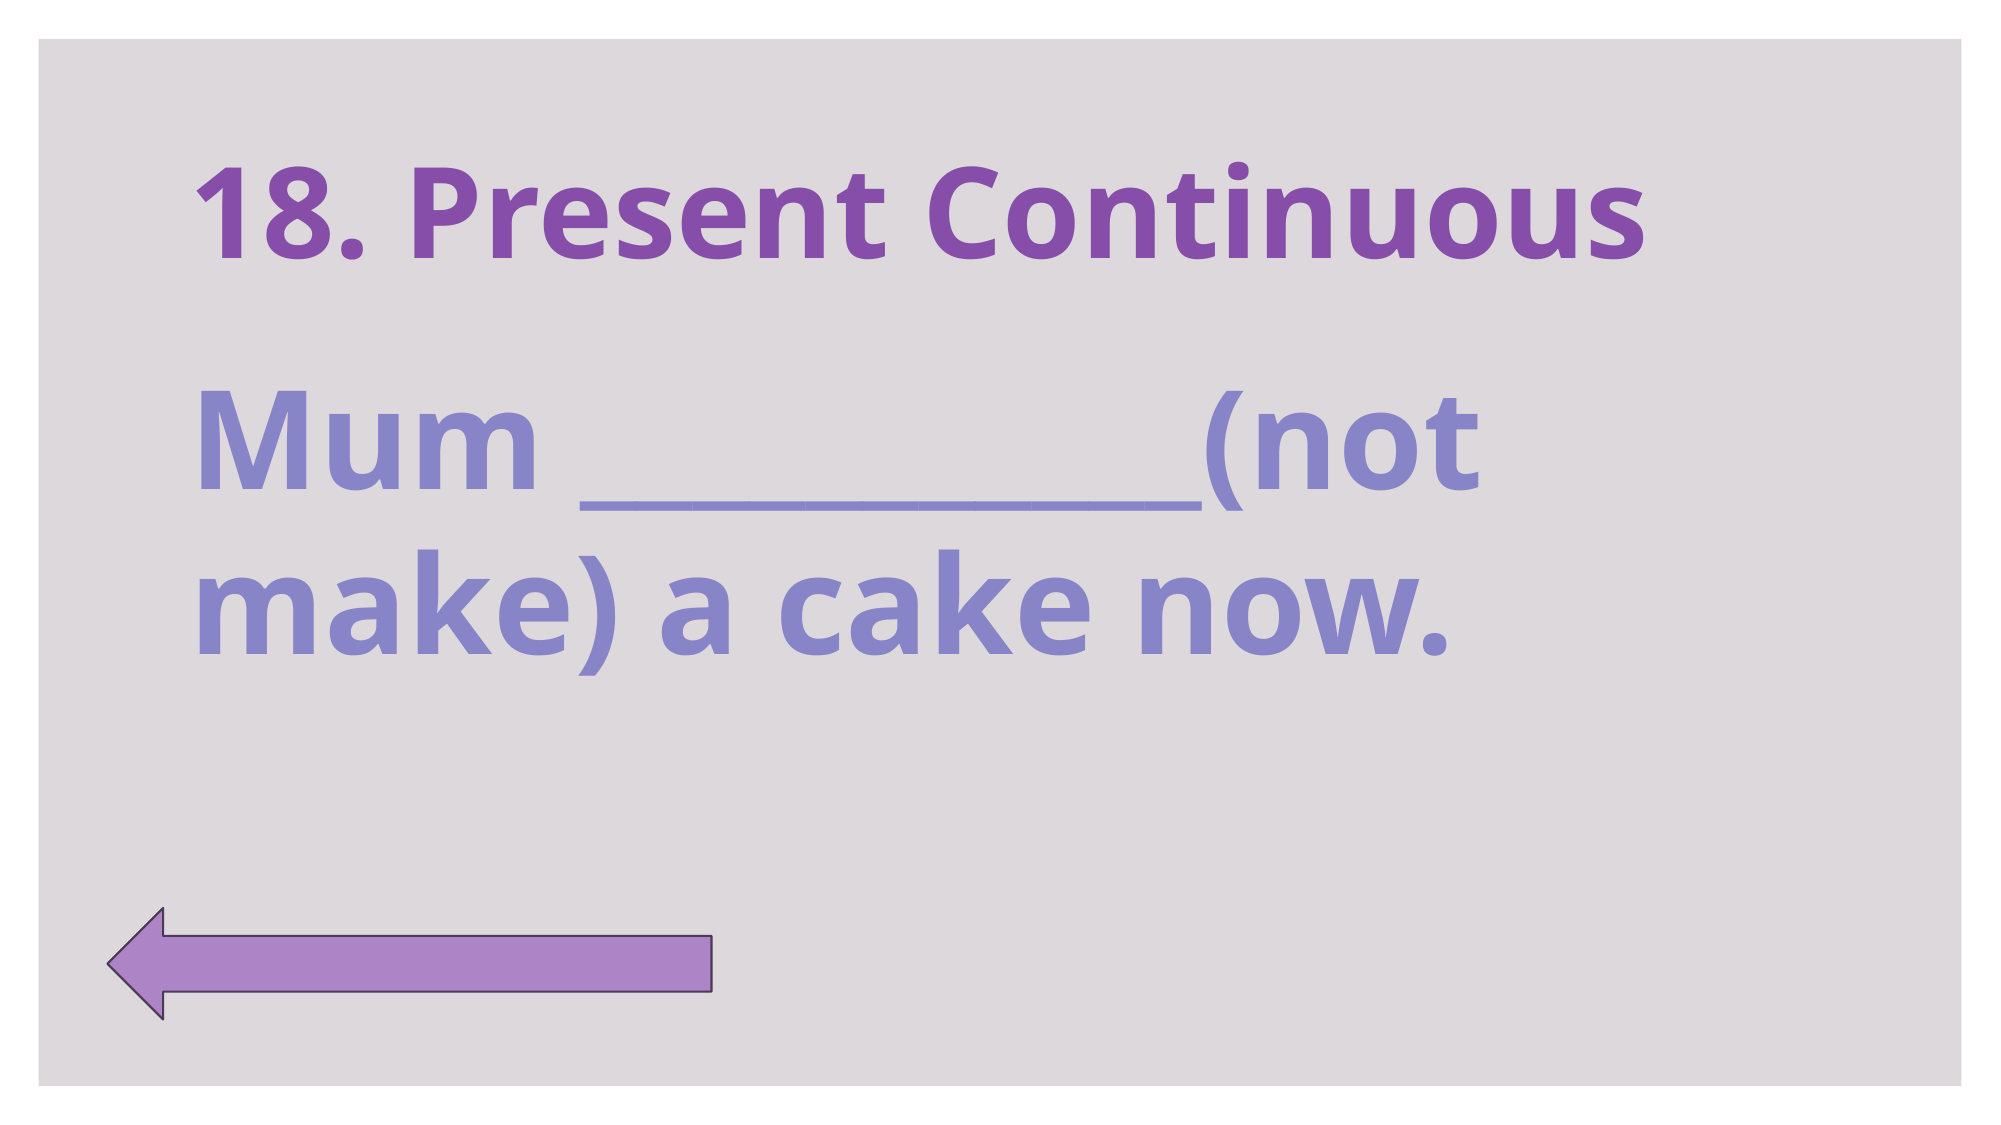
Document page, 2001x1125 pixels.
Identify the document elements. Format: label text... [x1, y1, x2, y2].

list Mum ___________(not make) a cake now. [174, 345, 1825, 990]
text_box [106, 907, 713, 1021]
title 18. Present Continuous [174, 105, 1861, 331]
